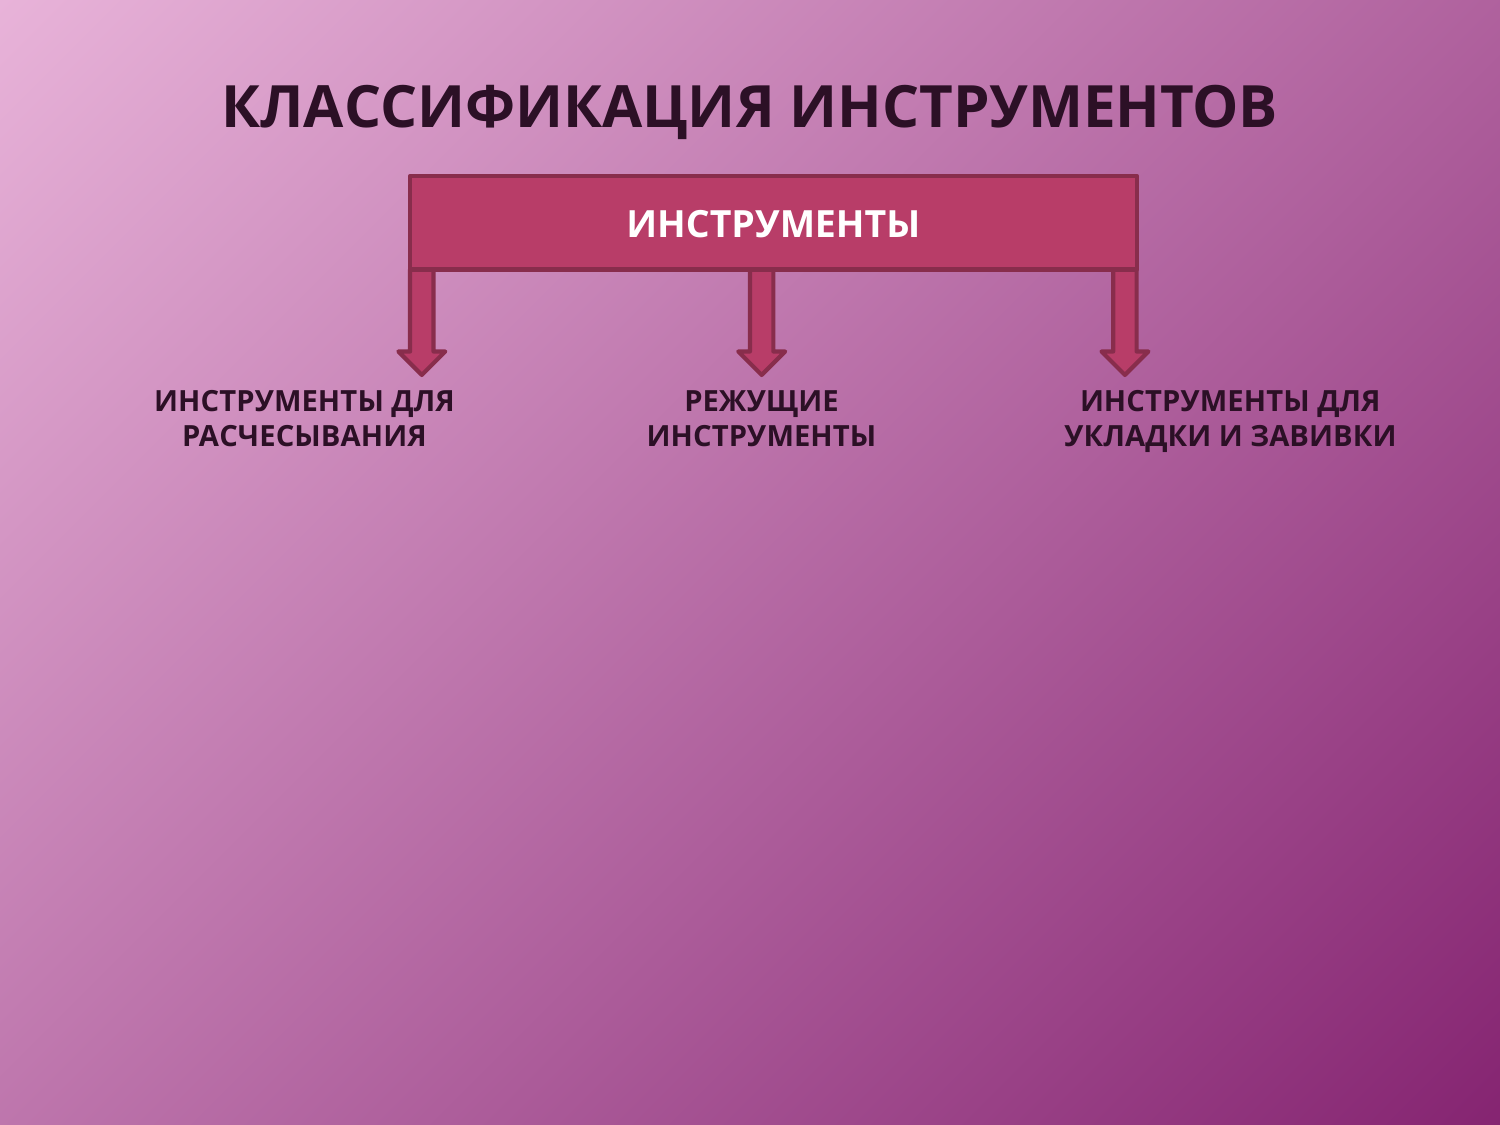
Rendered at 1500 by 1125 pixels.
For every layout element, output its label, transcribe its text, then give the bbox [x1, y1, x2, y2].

text_box ИНСТРУМЕНТЫ ДЛЯ РАСЧЕСЫВАНИЯ [105, 374, 504, 460]
text_box РЕЖУЩИЕ ИНСТРУМЕНТЫ [562, 374, 961, 460]
text_box [736, 272, 788, 374]
text_box [396, 269, 448, 378]
title КЛАССИФИКАЦИЯ ИНСТРУМЕНТОВ [75, 45, 1425, 164]
text_box [1099, 272, 1151, 374]
text_box ИНСТРУМЕНТЫ [408, 174, 1139, 272]
text_box ИНСТРУМЕНТЫ ДЛЯ УКЛАДКИ И ЗАВИВКИ [1031, 374, 1430, 460]
